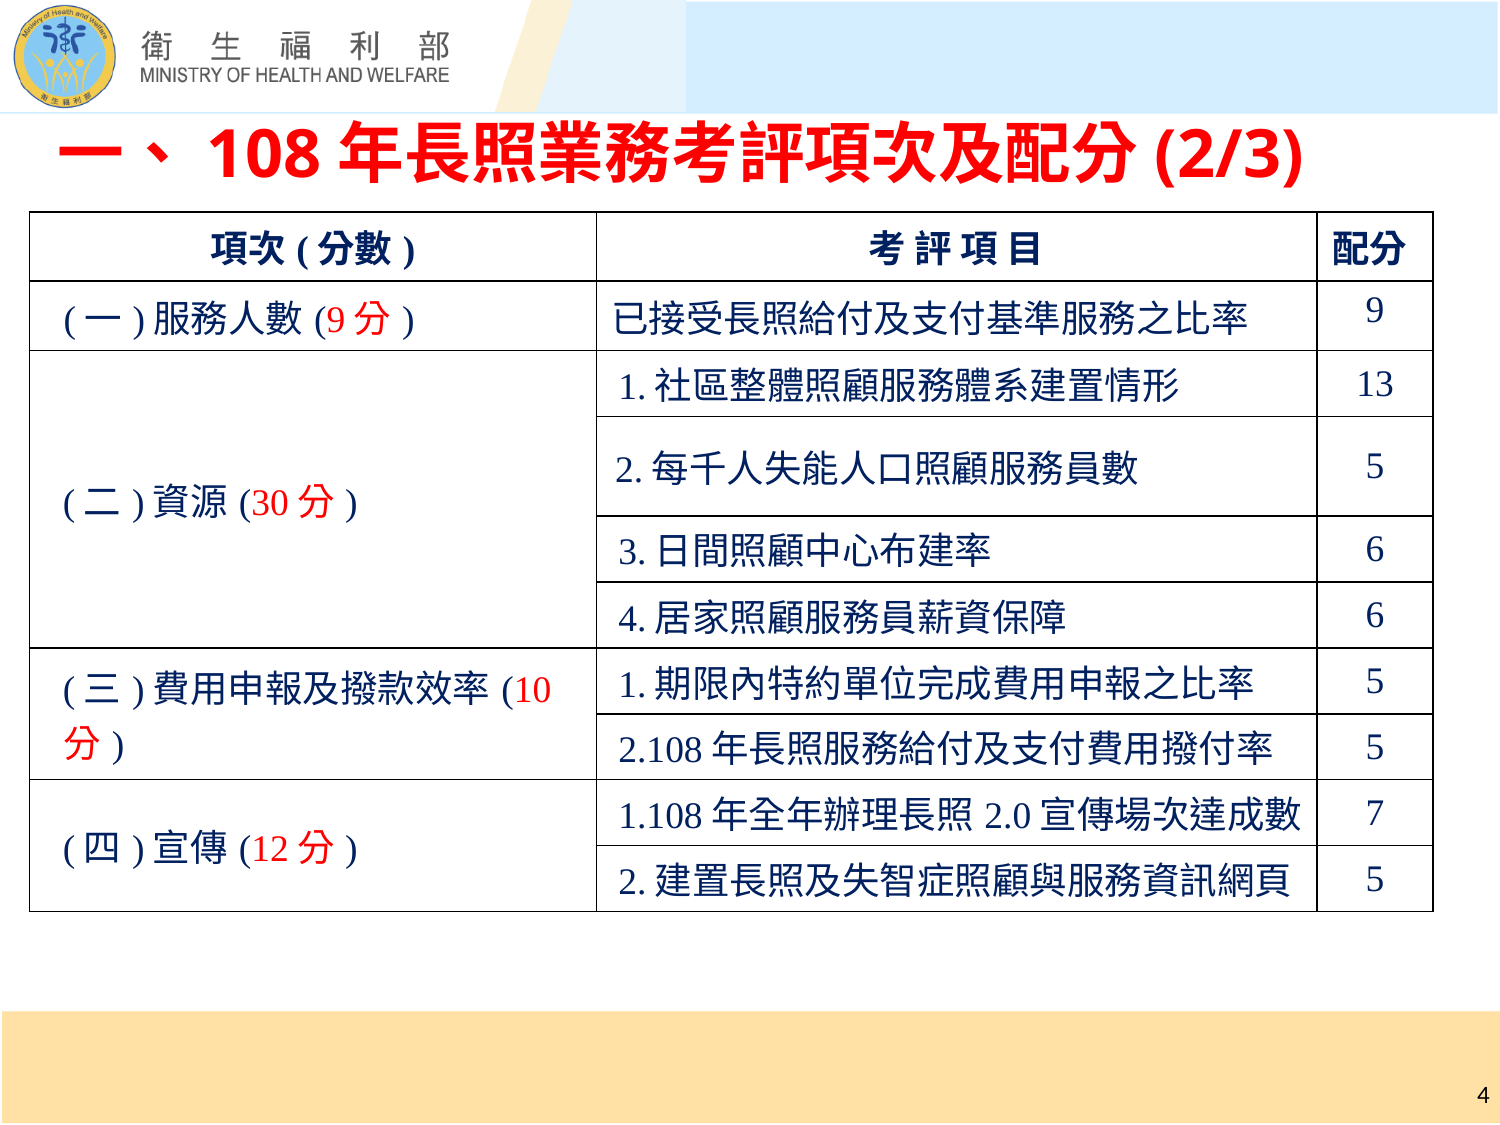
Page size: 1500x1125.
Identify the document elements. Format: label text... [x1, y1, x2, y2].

table_cell 5 [1318, 846, 1432, 911]
table_header 項次(分數) [30, 220, 596, 280]
table_cell 6 [1318, 517, 1432, 581]
table_cell 5 [1318, 649, 1432, 713]
table_cell 2.建置長照及失智症照顧與服務資訊網頁 [597, 846, 1316, 911]
table_cell 9 [1318, 282, 1432, 350]
table_cell 1.108年全年辦理長照2.0宣傳場次達成數 [597, 780, 1316, 845]
picture [0, 0, 686, 112]
slide_number 4 [1379, 1063, 1500, 1124]
table_cell 5 [1318, 715, 1432, 779]
table_header 配分 [1318, 213, 1432, 280]
table_cell (二)資源(30分) [30, 351, 596, 647]
table_header 考 評 項 目 [597, 220, 1316, 280]
table_cell 5 [1318, 417, 1432, 515]
table_cell (一)服務人數(9分) [30, 282, 596, 350]
table_cell (三)費用申報及撥款效率(10分) [30, 649, 596, 779]
table_cell 1.期限內特約單位完成費用申報之比率 [597, 649, 1316, 713]
table_cell 13 [1318, 351, 1432, 416]
table_cell 6 [1318, 583, 1432, 647]
table_cell 7 [1318, 780, 1432, 845]
table_cell 3.日間照顧中心布建率 [597, 517, 1316, 581]
table_cell 1.社區整體照顧服務體系建置情形 [597, 351, 1316, 416]
table_cell (四)宣傳(12分) [30, 780, 596, 911]
table_cell 2.108年長照服務給付及支付費用撥付率 [597, 715, 1316, 779]
title 一、108年長照業務考評項次及配分(2/3) [5, 81, 1356, 220]
table_cell 2.每千人失能人口照顧服務員數 [597, 417, 1316, 515]
table_cell 已接受長照給付及支付基準服務之比率 [597, 282, 1316, 350]
table_cell 4.居家照顧服務員薪資保障 [597, 583, 1316, 647]
